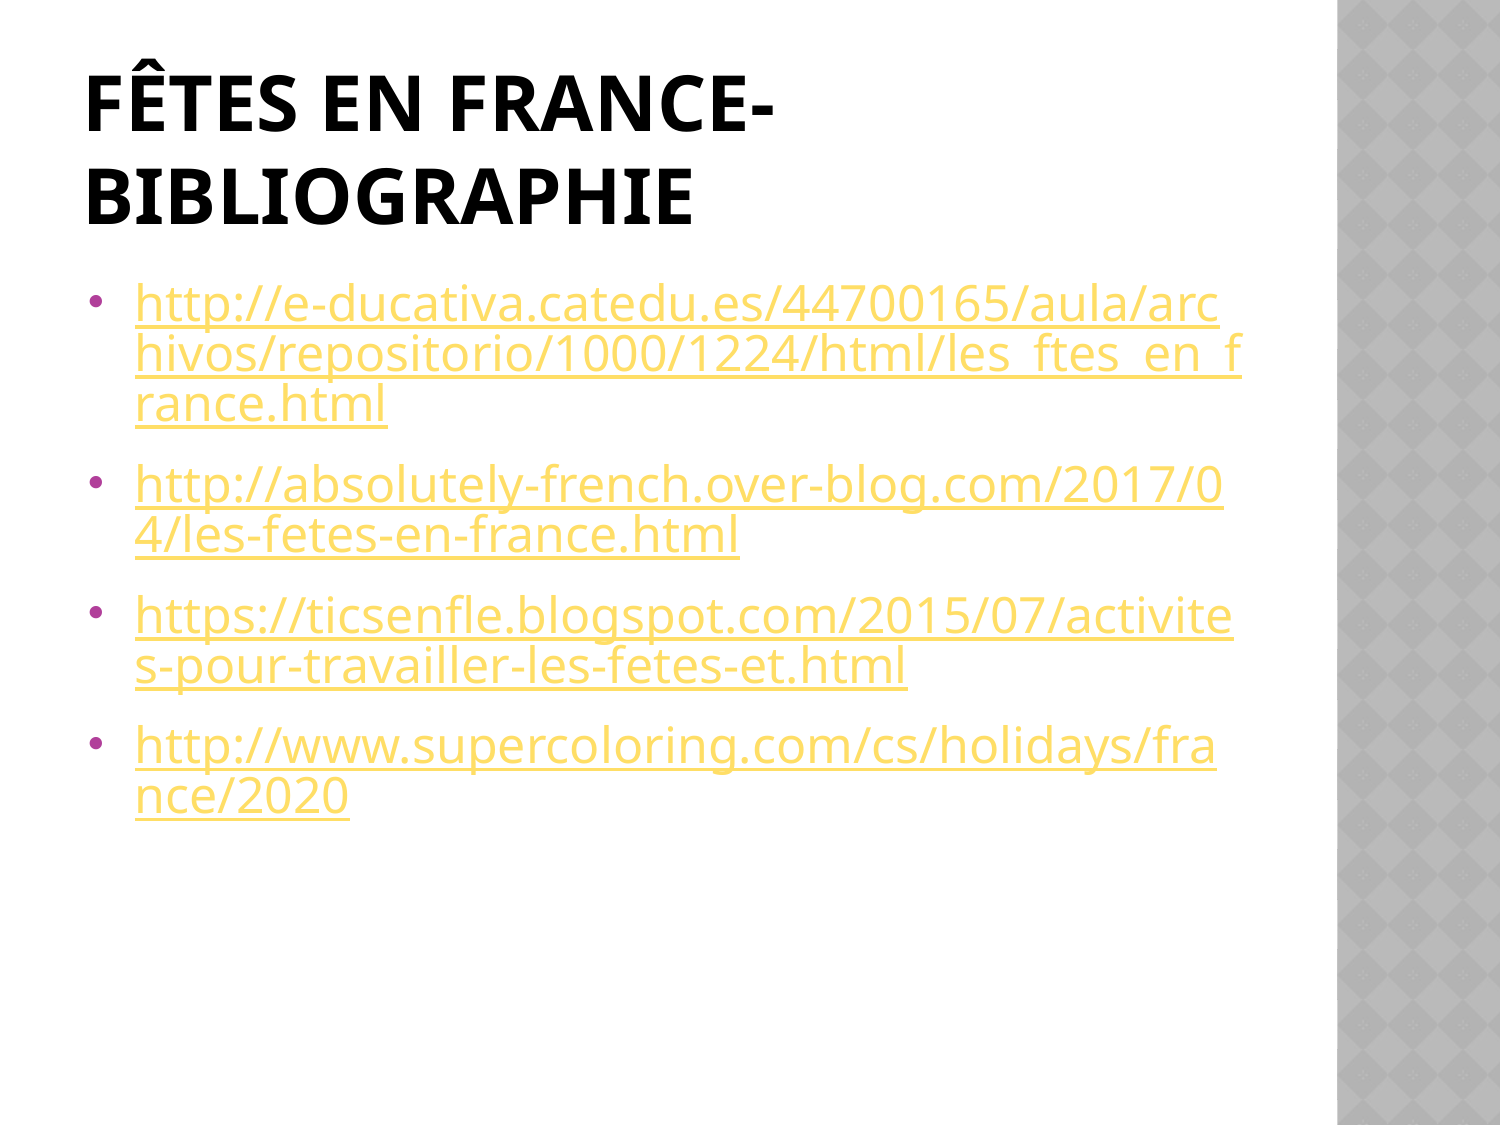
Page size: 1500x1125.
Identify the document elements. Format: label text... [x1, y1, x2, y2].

title FÊTES EN FRANCE- bibliographie [75, 52, 1263, 240]
list http://e-ducativa.catedu.es/44700165/aula/archivos/repositorio/1000/1224/html/les_ftes_en_france.html http://absolutely-french.over-blog.com/2017/04/les-fetes-en-france.html https://ticsenfle.blogspot.com/2015/07/activites-pour-travailler-les-fetes-et.html http://www.supercoloring.com/cs/holidays/france/2020 [75, 264, 1263, 1059]
